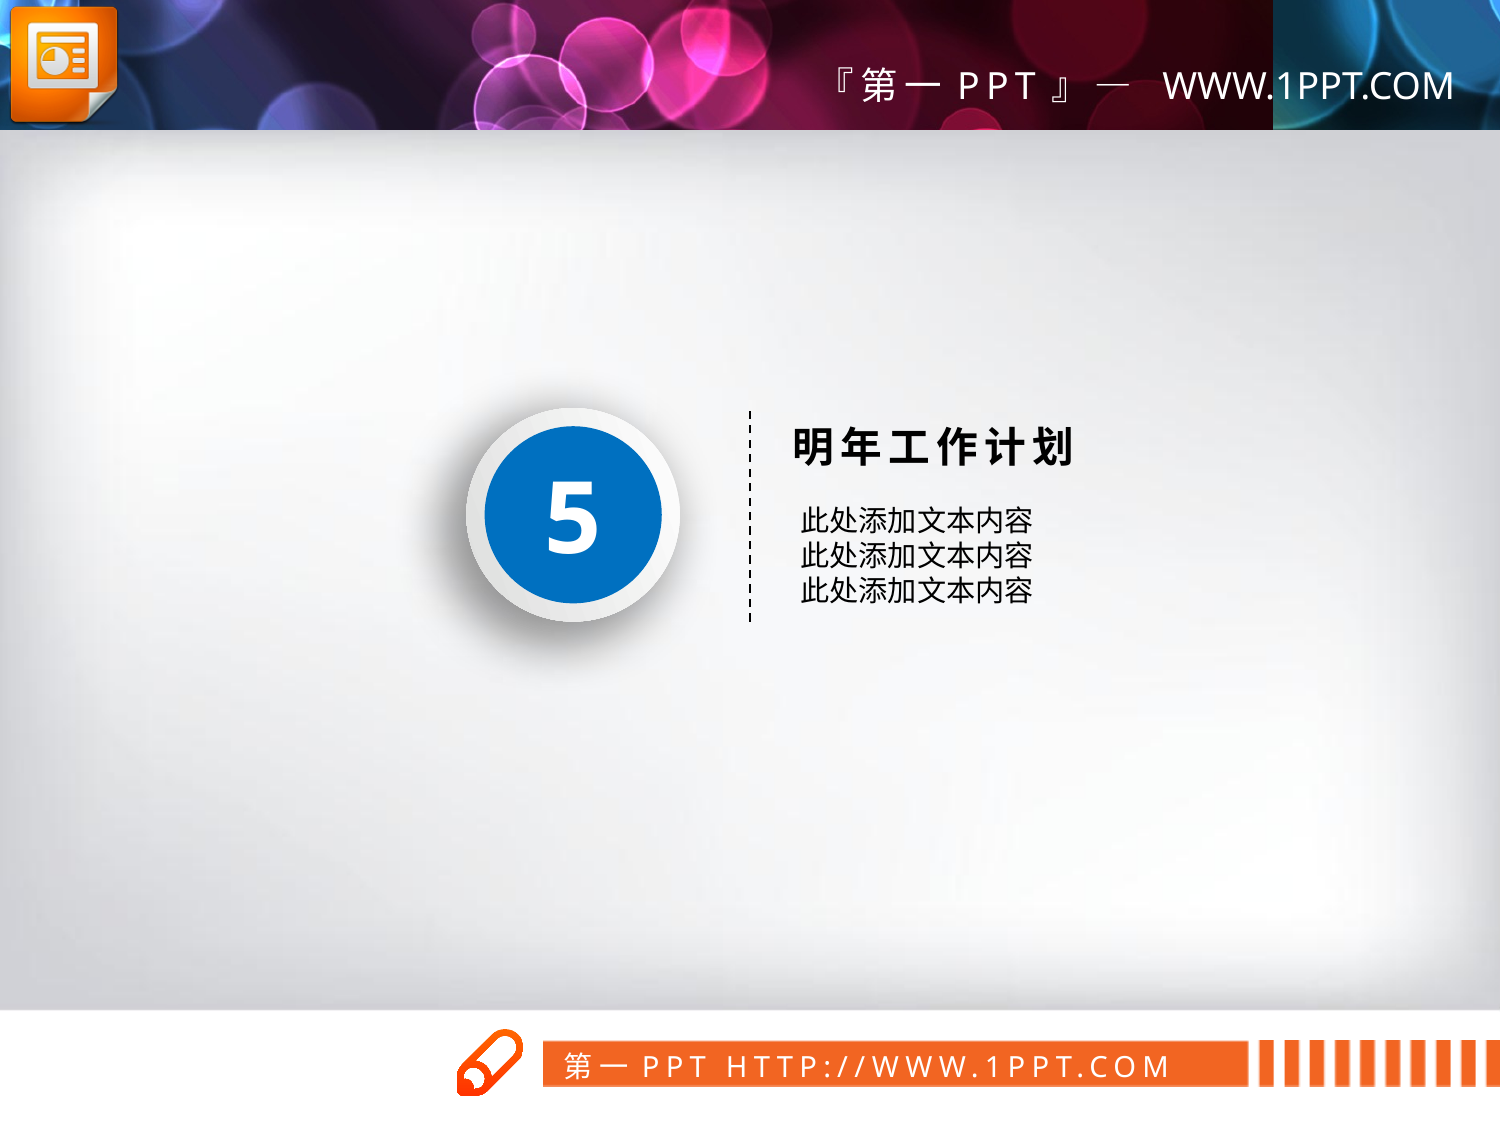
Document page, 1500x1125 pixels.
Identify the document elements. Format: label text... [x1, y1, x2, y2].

picture [0, 0, 1500, 1012]
text_box 明年工作计划 [778, 413, 1090, 479]
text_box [466, 407, 681, 622]
picture [543, 1040, 1500, 1087]
text_box 此处添加文本内容 此处添加文本内容 此处添加文本内容 [785, 494, 1117, 615]
